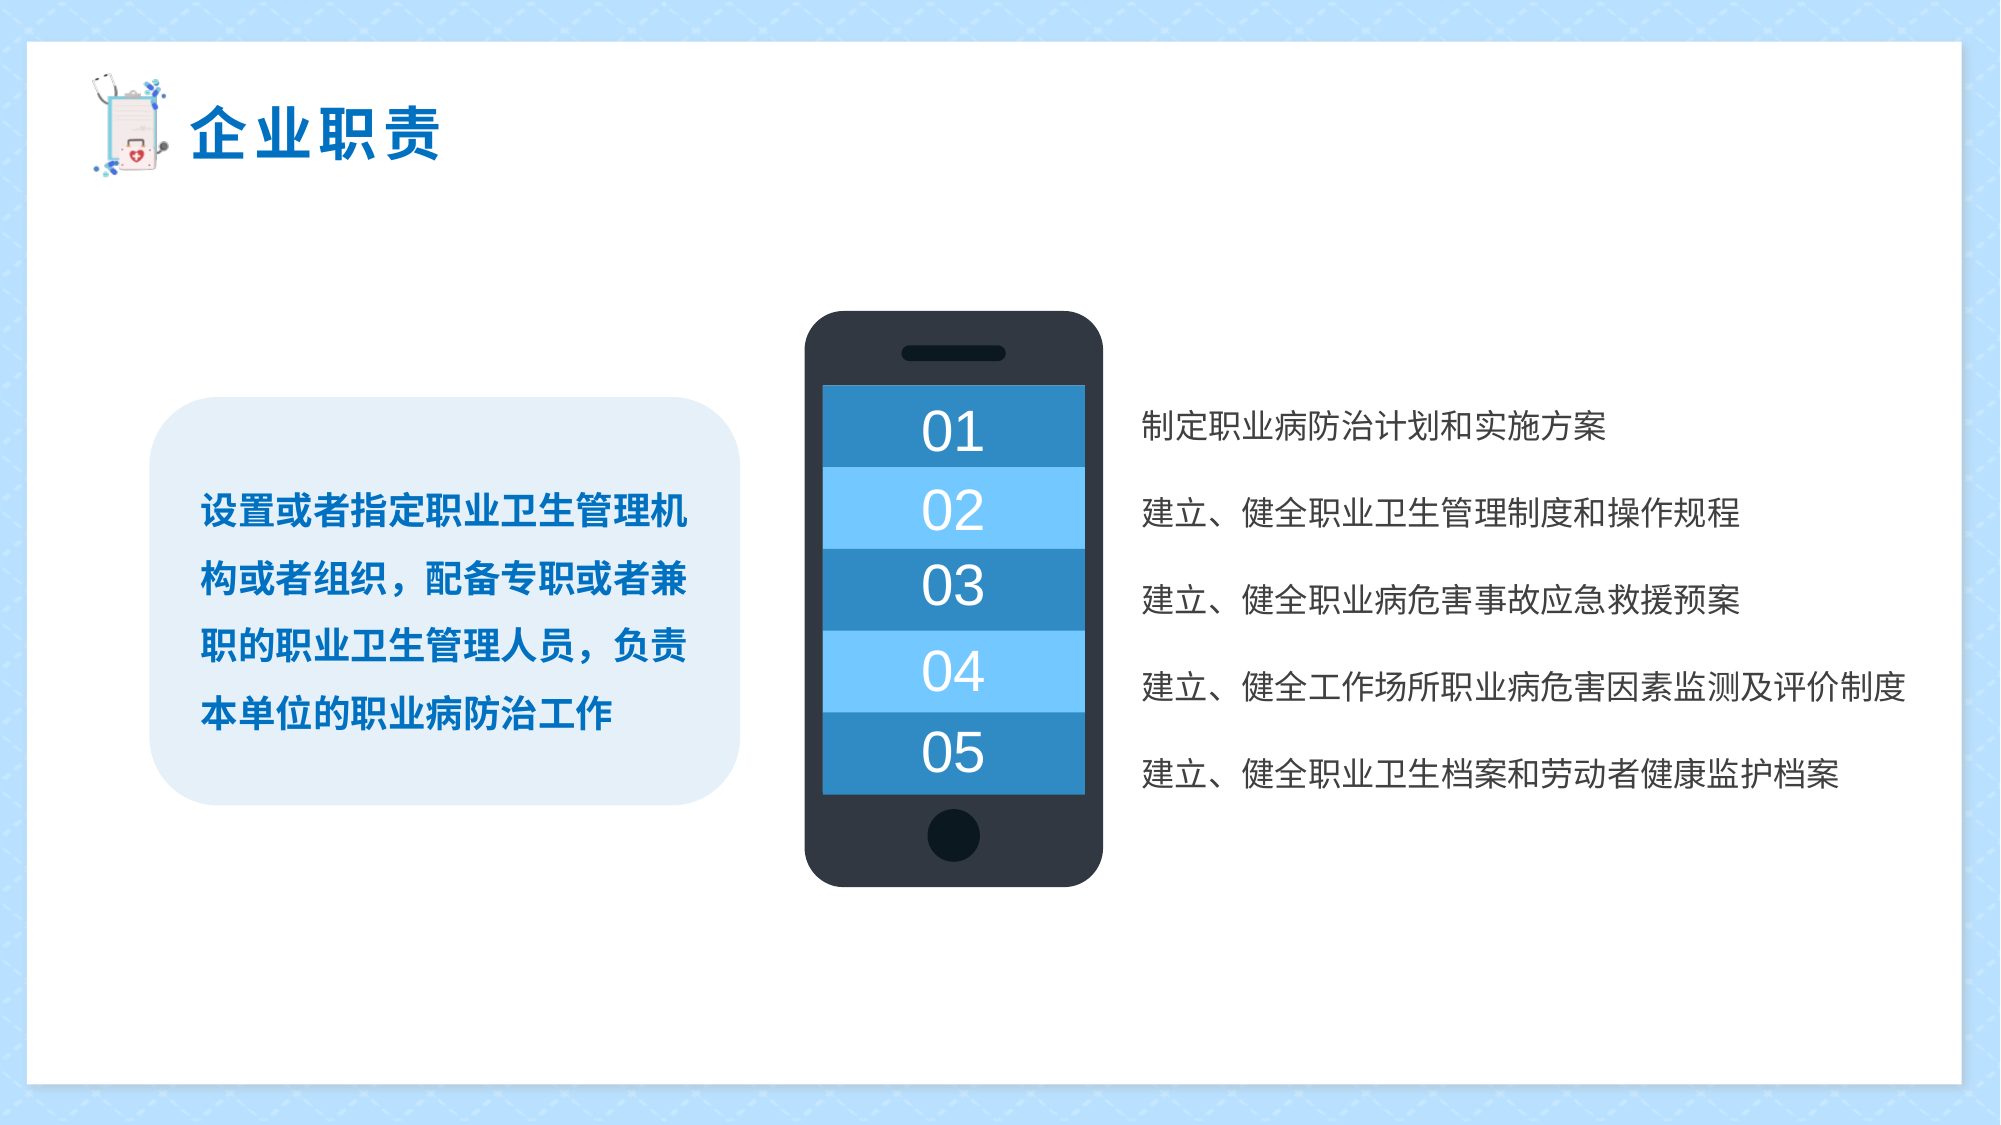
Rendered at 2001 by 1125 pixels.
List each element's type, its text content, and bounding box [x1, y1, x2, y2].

text_box 建立、健全职业卫生管理制度和操作规程 [1141, 472, 1917, 546]
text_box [149, 396, 741, 806]
text_box 建立、健全工作场所职业病危害因素监测及评价制度 [1141, 646, 1917, 720]
text_box 制定职业病防治计划和实施方案 [1141, 385, 1655, 459]
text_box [66, 66, 507, 194]
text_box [804, 310, 1104, 887]
picture [0, 0, 2000, 1125]
text_box 建立、健全职业卫生档案和劳动者健康监护档案 [1141, 733, 1917, 807]
text_box 建立、健全职业病危害事故应急救援预案 [1141, 559, 1917, 633]
